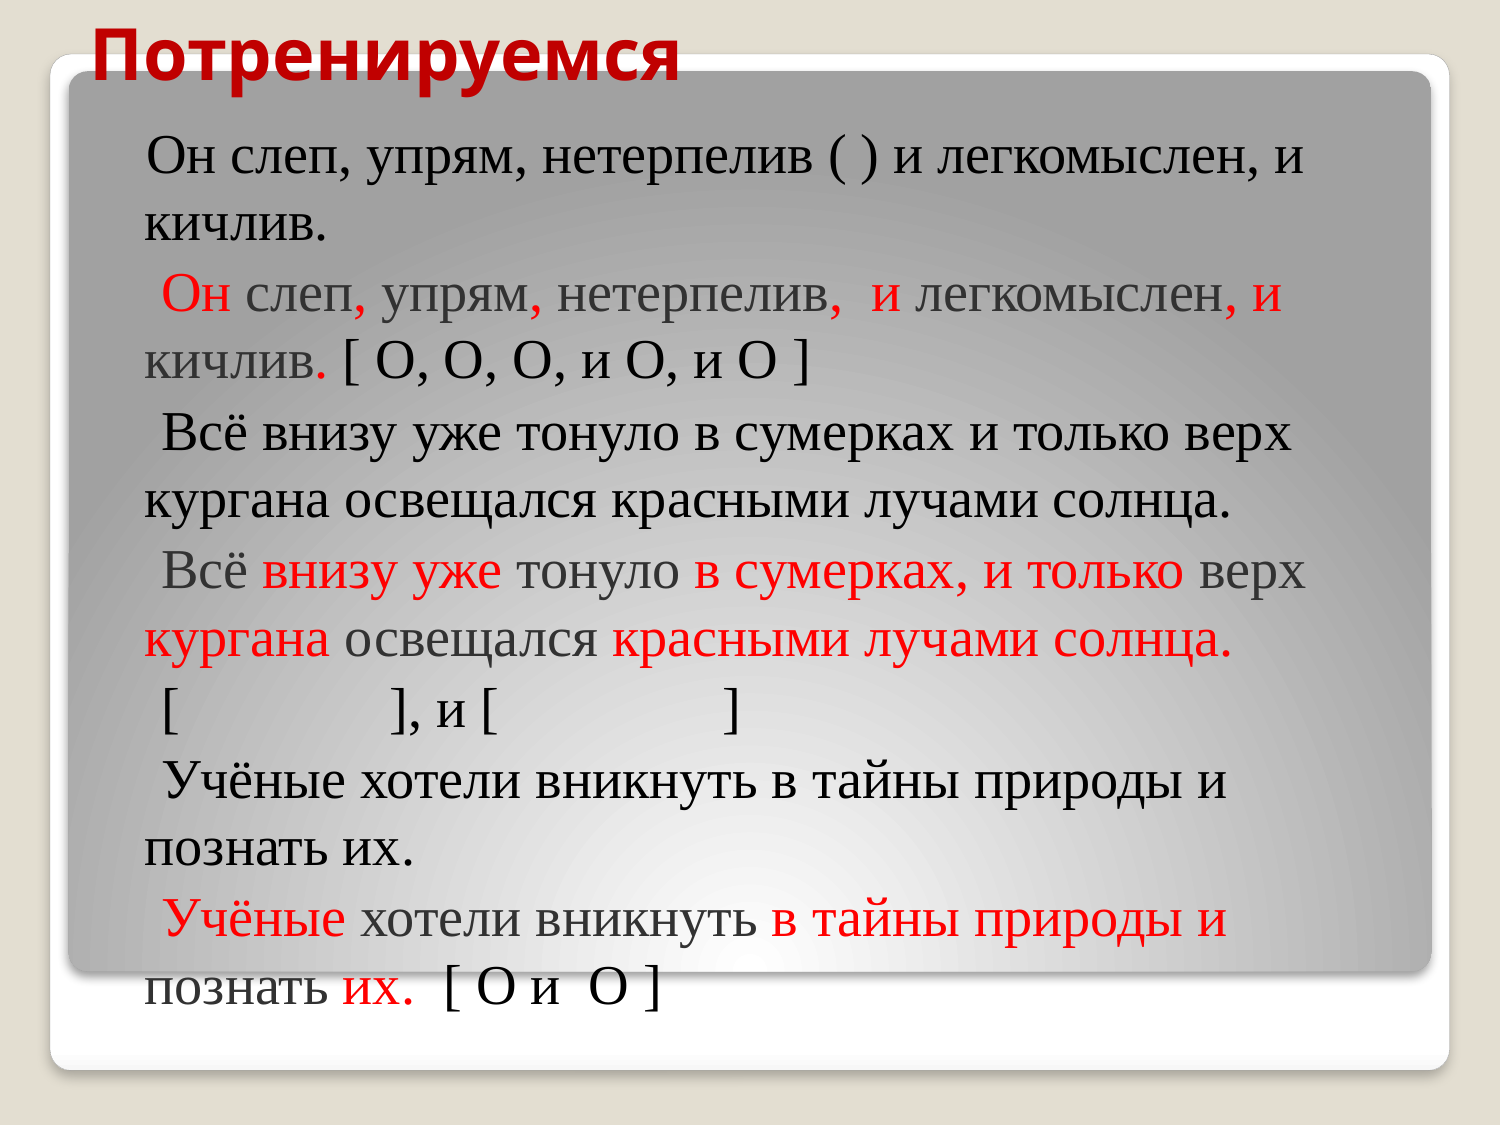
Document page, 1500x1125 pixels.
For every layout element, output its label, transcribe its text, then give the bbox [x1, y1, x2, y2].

list Он слеп, упрям, нетерпелив ( ) и легкомыслен, и кичлив. Он слеп, упрям, нетерпелив, и легкомыслен, и кичлив. [ O, O, O, и O, и O ] Всё внизу уже тонуло в сумерках и только верх кургана освещался красными лучами солнца. Всё внизу уже тонуло в сумерках, и только верх кургана освещался красными лучами солнца. [ ], и [ ] Учёные хотели вникнуть в тайны природы и познать их. Учёные хотели вникнуть в тайны природы и познать их. [ O и O ] [75, 101, 1425, 1083]
title Потренируемся [75, 0, 1425, 101]
